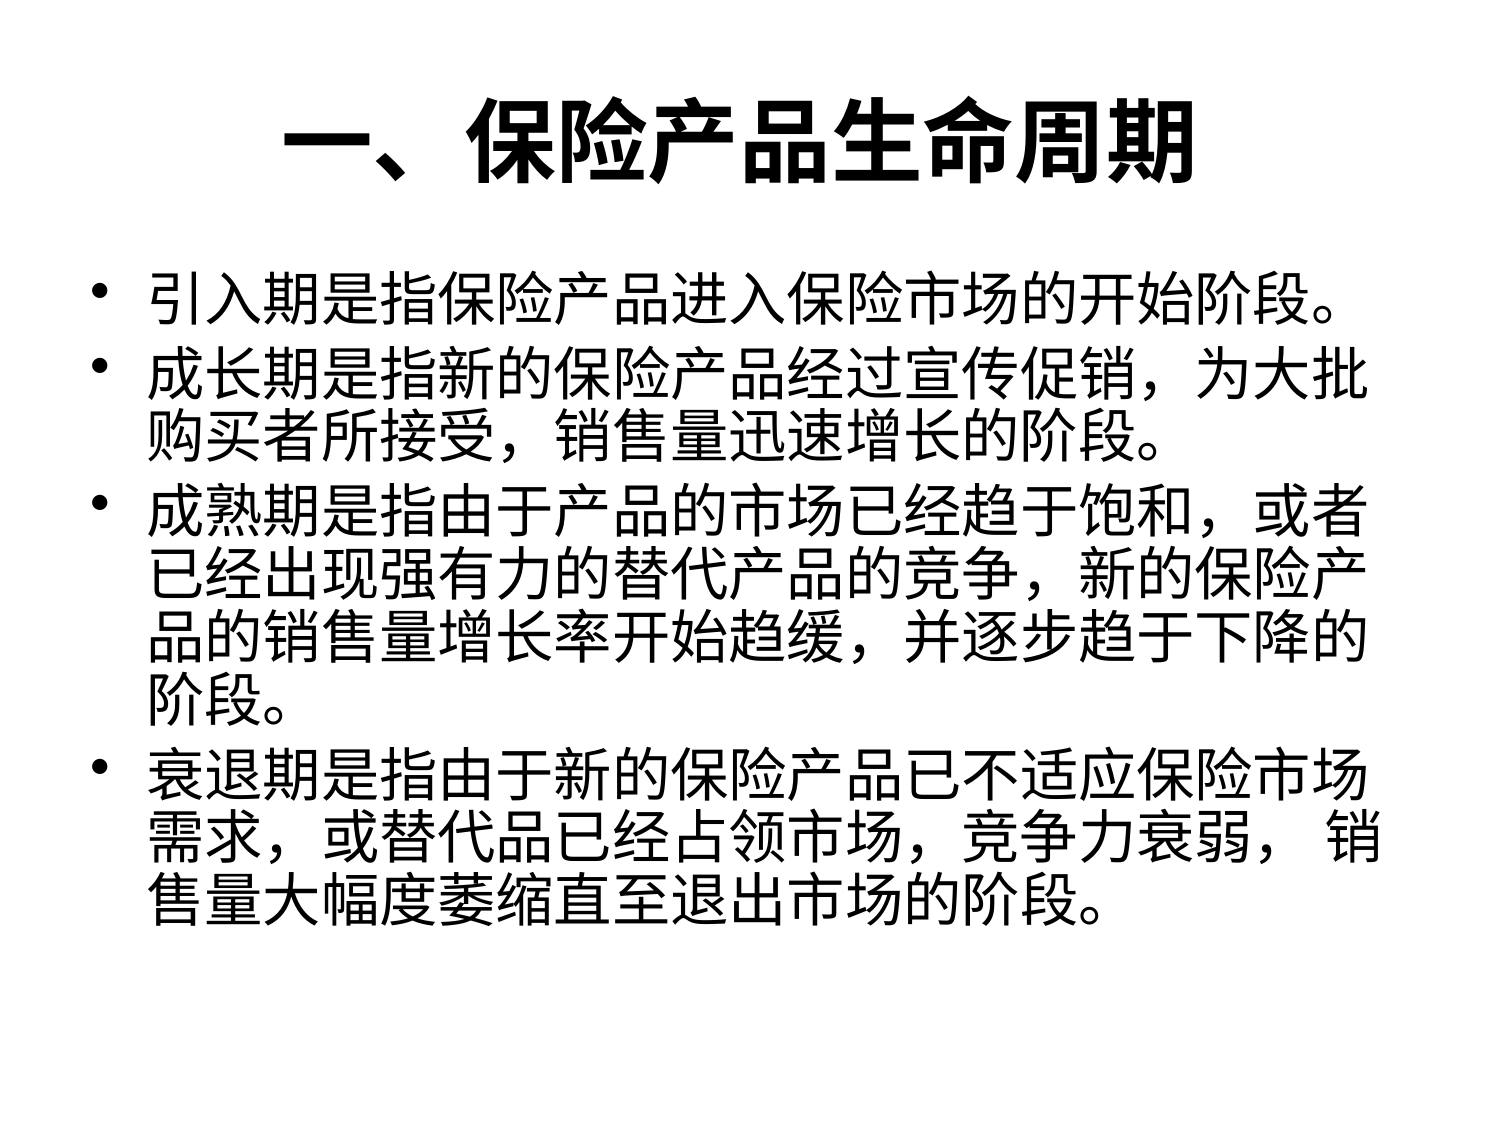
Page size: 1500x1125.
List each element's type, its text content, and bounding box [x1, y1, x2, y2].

title 一、保险产品生命周期 [75, 45, 1425, 233]
list 引入期是指保险产品进入保险市场的开始阶段。 成长期是指新的保险产品经过宣传促销，为大批购买者所接受，销售量迅速增长的阶段。 成熟期是指由于产品的市场已经趋于饱和，或者已经出现强有力的替代产品的竞争，新的保险产品的销售量增长率开始趋缓，并逐步趋于下降的阶段。 衰退期是指由于新的保险产品已不适应保险市场需求，或替代品已经占领市场，竞争力衰弱， 销售量大幅度萎缩直至退出市场的阶段。 [75, 262, 1425, 1005]
